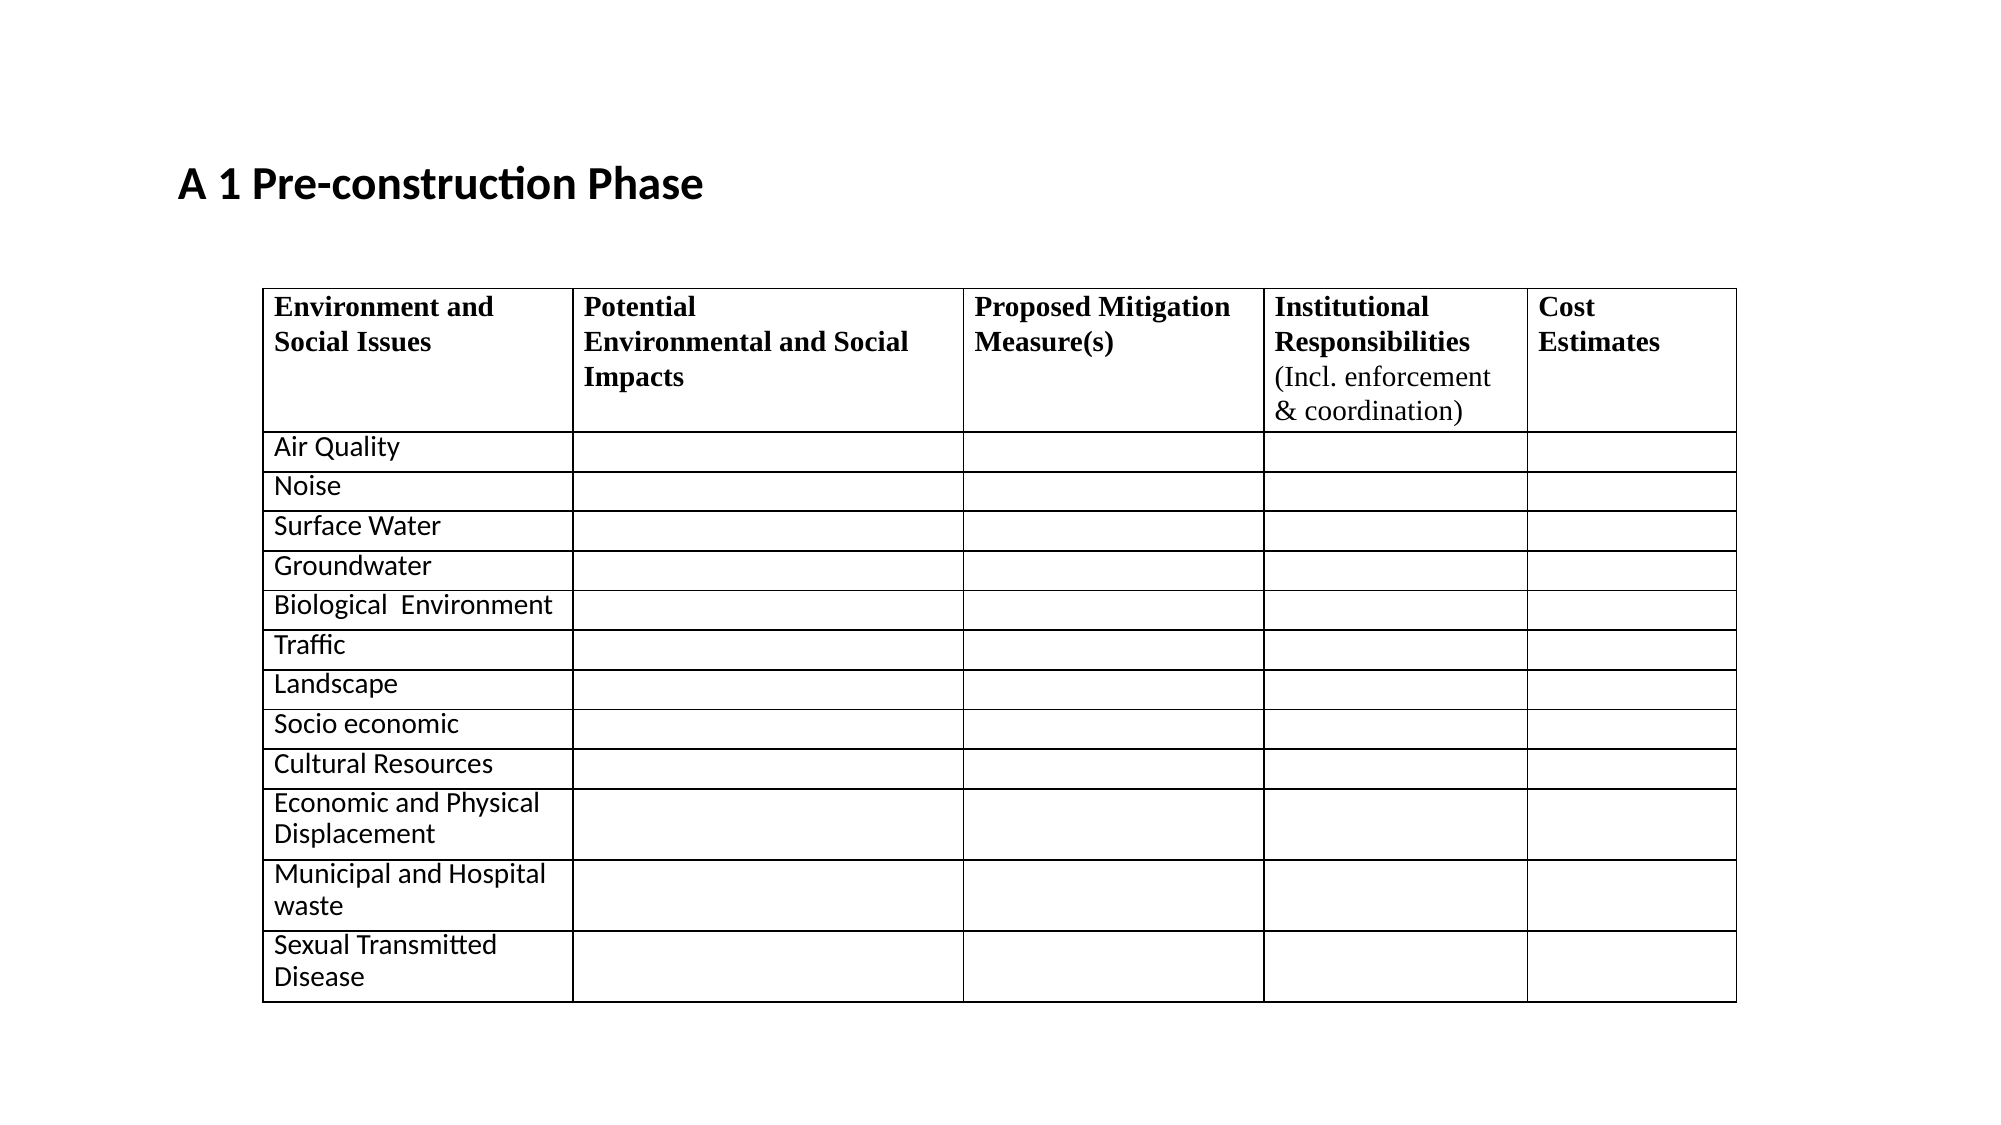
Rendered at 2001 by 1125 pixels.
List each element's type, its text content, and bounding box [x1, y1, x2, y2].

table_header Proposed Mitigation Measure(s) [964, 289, 1263, 431]
table_header Cost Estimates [1528, 289, 1736, 431]
table_cell [1265, 473, 1527, 510]
table_cell [964, 932, 1263, 1001]
table_cell [964, 473, 1263, 510]
table_cell [1528, 932, 1736, 1001]
table_cell [574, 932, 963, 1001]
table_cell Biological Environment [264, 591, 572, 629]
table_cell [574, 710, 963, 748]
table_cell [574, 433, 963, 471]
table_cell [1528, 591, 1736, 629]
table_cell [1265, 671, 1527, 709]
table_cell [1265, 552, 1527, 590]
table_cell [1528, 512, 1736, 550]
table_cell [1265, 512, 1527, 550]
table_cell [1265, 710, 1527, 748]
table_cell [964, 710, 1263, 748]
table_cell Groundwater [264, 552, 572, 590]
table_cell [1528, 671, 1736, 709]
table_cell [1265, 932, 1527, 1001]
table_cell [964, 861, 1263, 930]
table_cell [1265, 790, 1527, 859]
table_cell [574, 671, 963, 709]
table_cell [964, 631, 1263, 669]
table_cell [1528, 631, 1736, 669]
table_cell Air Quality [264, 433, 572, 471]
table_cell Municipal and Hospital waste [264, 861, 572, 930]
table_cell [1265, 631, 1527, 669]
table_cell [1265, 750, 1527, 788]
table_cell [574, 552, 963, 590]
table_cell Sexual Transmitted Disease [264, 932, 572, 1001]
table_header Institutional Responsibilities (Incl. enforcement & coordination) [1265, 289, 1527, 431]
table_cell [1528, 433, 1736, 471]
table_cell [1528, 861, 1736, 930]
table_cell Economic and Physical Displacement [264, 790, 572, 859]
table_cell [574, 591, 963, 629]
table_header Environment and Social Issues [264, 289, 572, 431]
table_cell Noise [264, 473, 572, 510]
table_cell [964, 591, 1263, 629]
table_cell [964, 552, 1263, 590]
table_cell [1528, 552, 1736, 590]
table_cell [1528, 750, 1736, 788]
table_cell [574, 512, 963, 550]
table_cell [1265, 591, 1527, 629]
table_cell [964, 433, 1263, 471]
table_cell [574, 790, 963, 859]
table_cell [964, 512, 1263, 550]
table_cell [1528, 790, 1736, 859]
table_cell [574, 631, 963, 669]
table_cell [964, 671, 1263, 709]
table_cell Traffic [264, 631, 572, 669]
table_cell [1265, 861, 1527, 930]
table_cell [1265, 433, 1527, 471]
table_cell Landscape [264, 671, 572, 709]
table_cell [964, 790, 1263, 859]
table_cell Cultural Resources [264, 750, 572, 788]
table_cell [1528, 710, 1736, 748]
table_cell [574, 750, 963, 788]
table_cell [574, 861, 963, 930]
title A 1 Pre-construction Phase [137, 59, 1863, 278]
table_cell [964, 750, 1263, 788]
table_cell [574, 473, 963, 510]
table_cell [1528, 473, 1736, 510]
table_cell Socio economic [264, 710, 572, 748]
table_cell Surface Water [264, 512, 572, 550]
table_header Potential Environmental and Social Impacts [574, 289, 963, 431]
